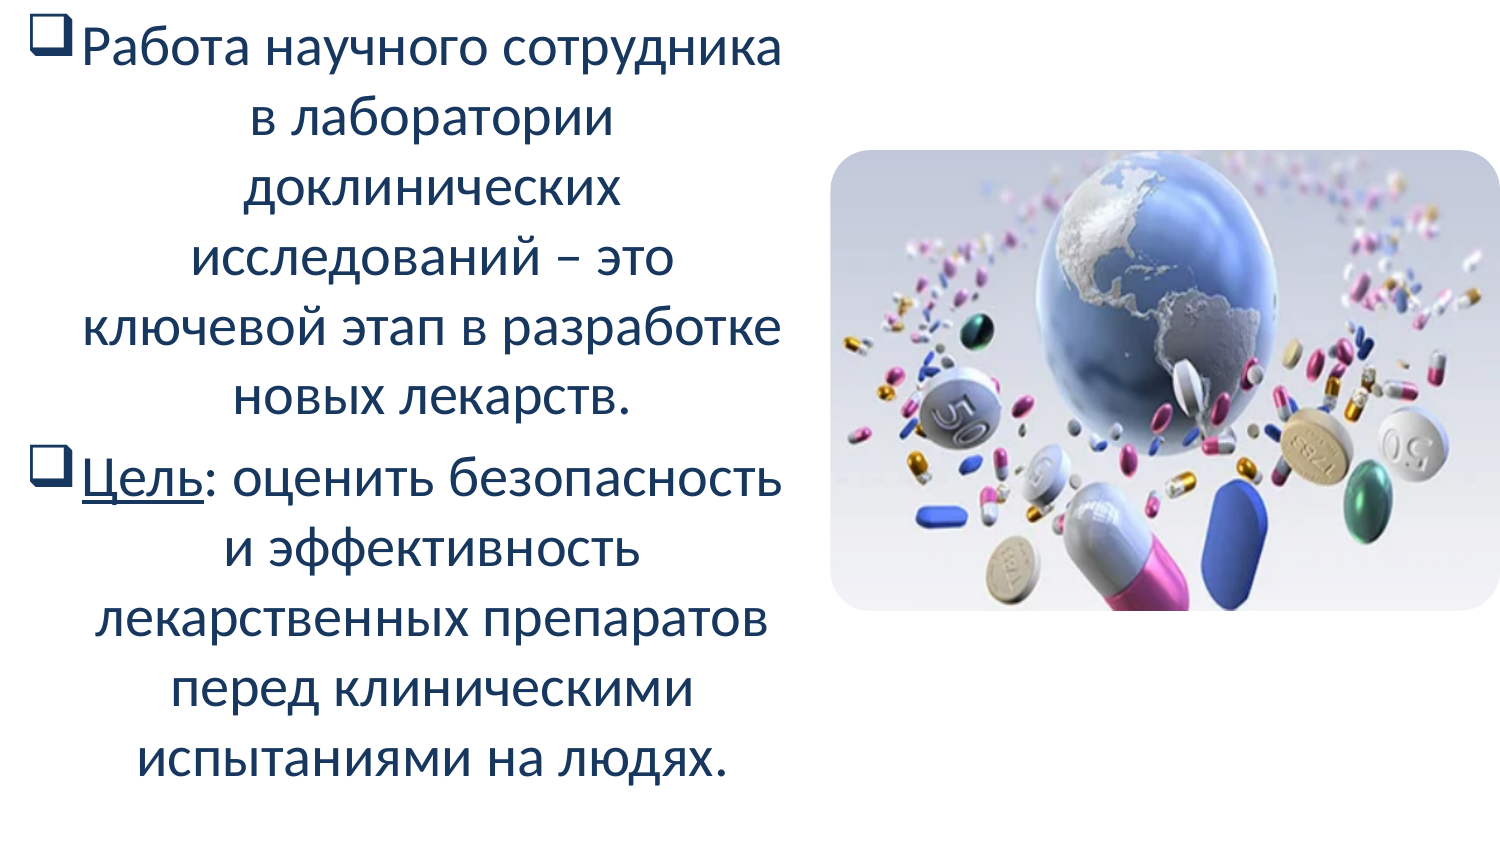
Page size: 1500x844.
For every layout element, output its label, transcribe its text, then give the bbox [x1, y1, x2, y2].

text_box [25, 0, 75, 27]
picture [830, 149, 1500, 612]
list Работа научного сотрудника в лаборатории доклинических исследований – это ключевой этап в разработке новых лекарств. Цель: оценить безопасность и эффективность лекарственных препаратов перед клиническими испытаниями на людях. [0, 0, 809, 844]
